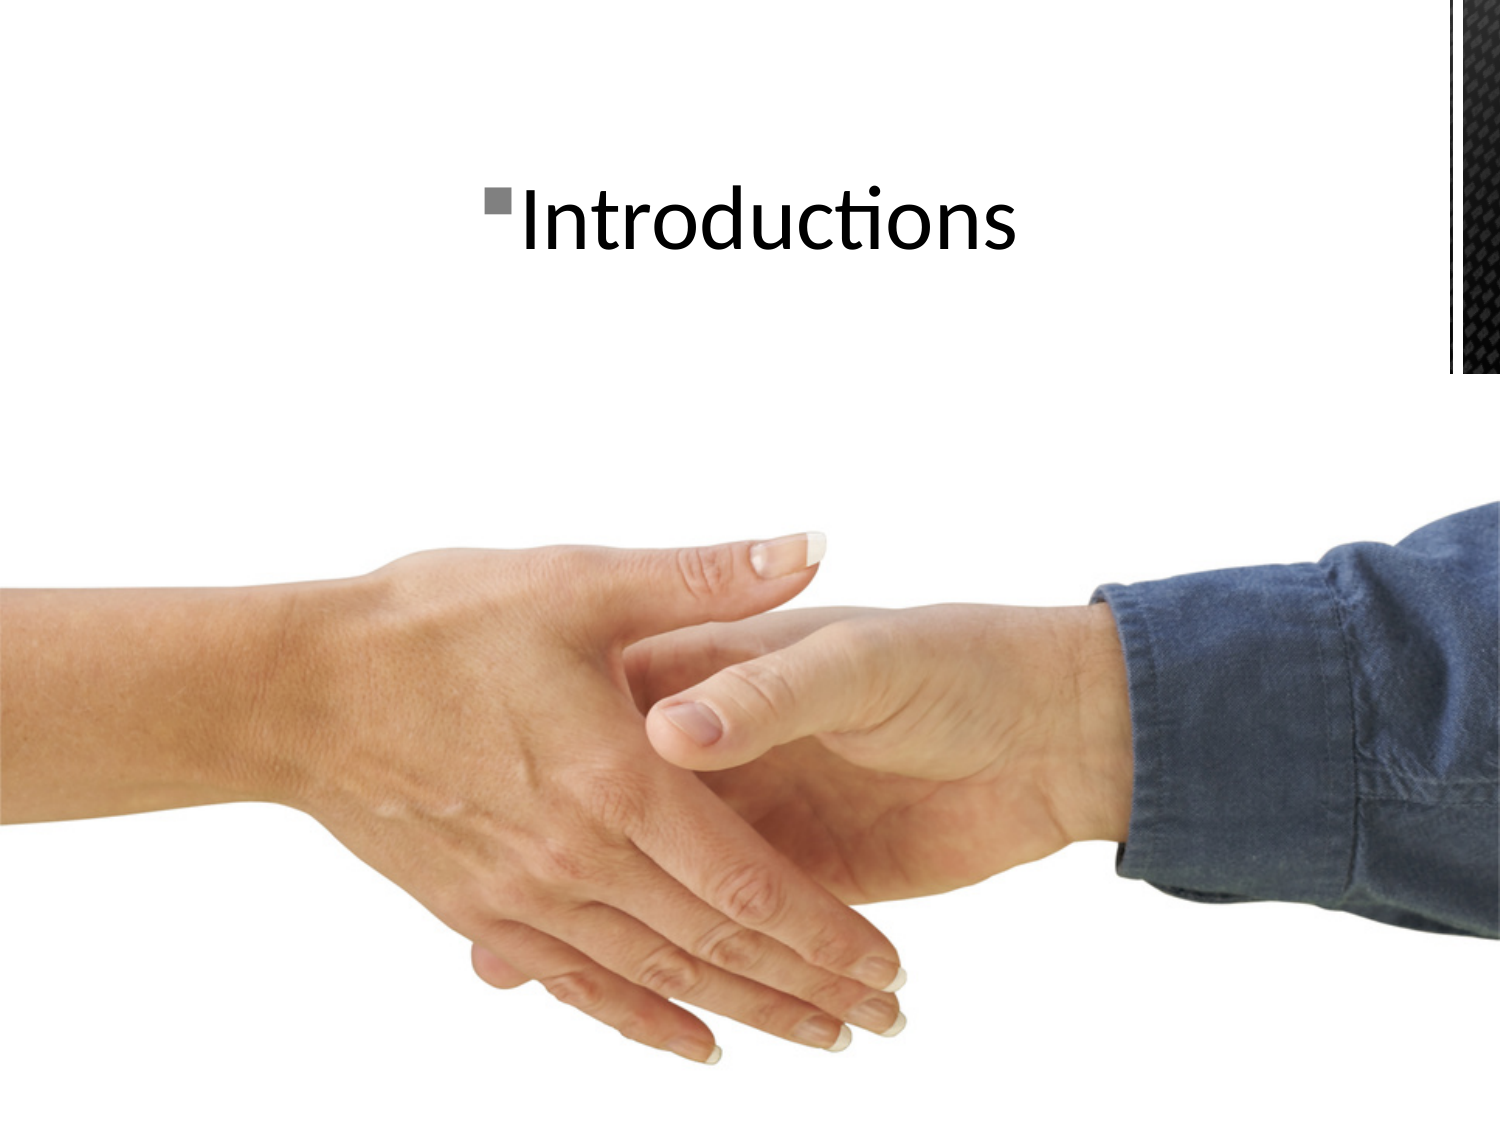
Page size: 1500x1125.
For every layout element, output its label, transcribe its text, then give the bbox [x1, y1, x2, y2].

picture [0, 0, 1500, 1125]
list Introductions [462, 37, 1172, 373]
